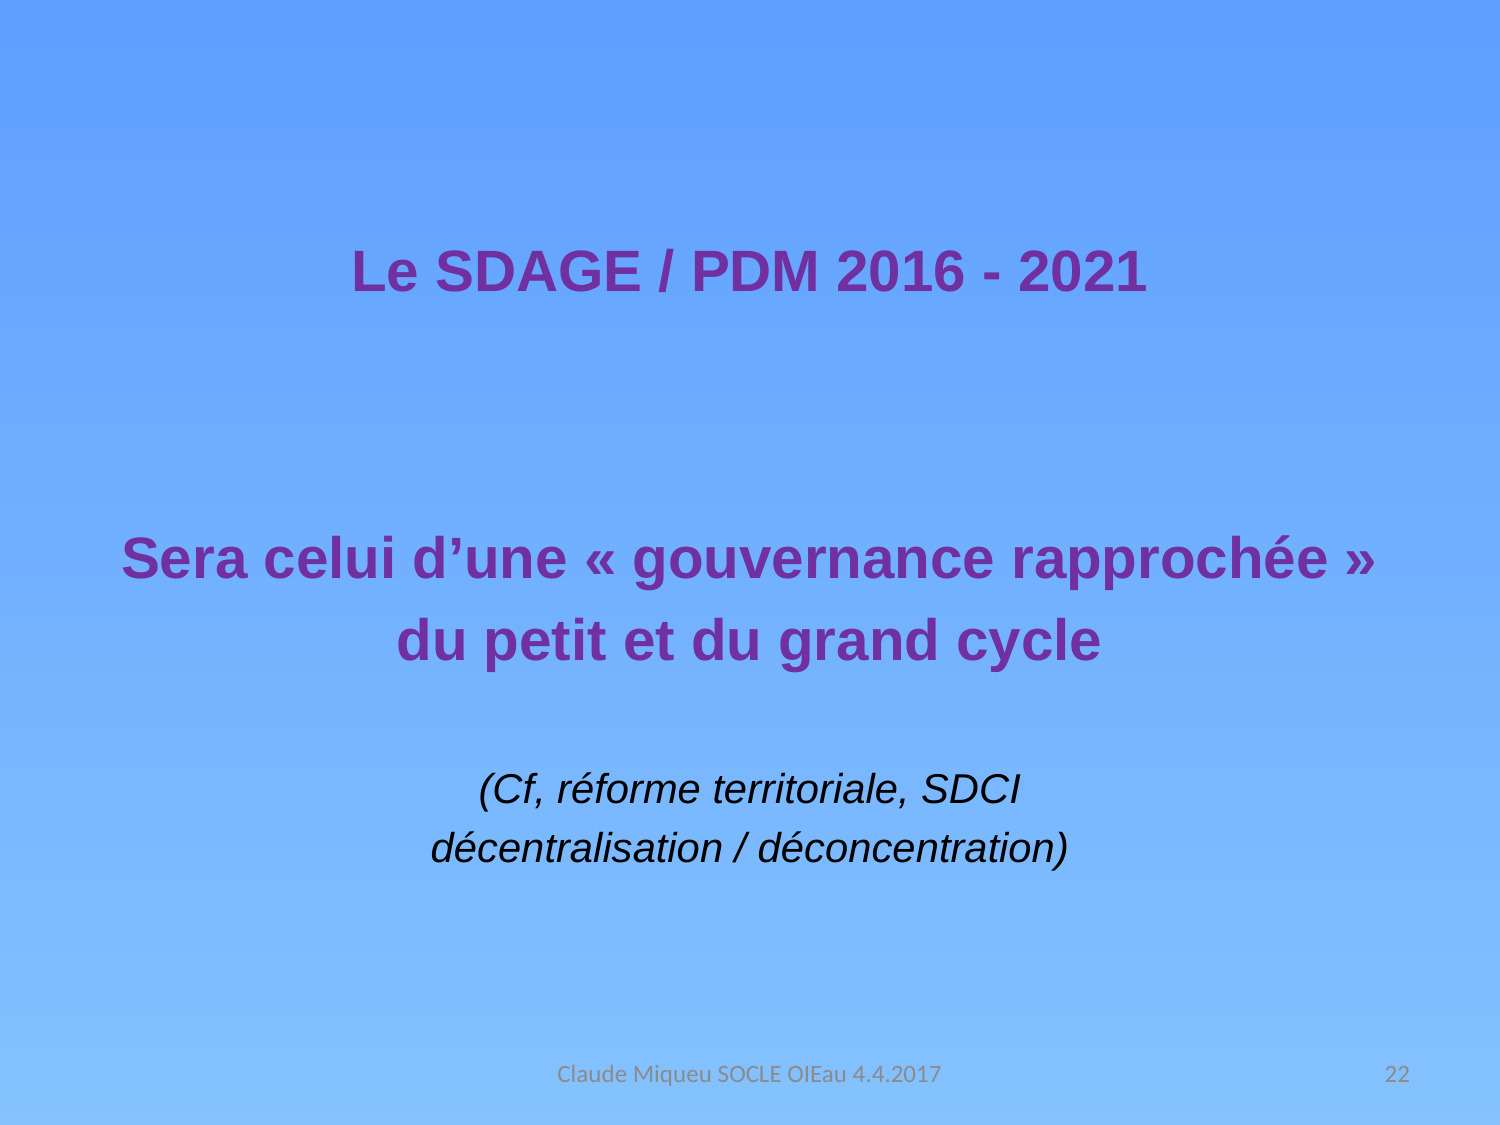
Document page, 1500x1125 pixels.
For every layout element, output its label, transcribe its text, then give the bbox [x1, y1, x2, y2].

slide_number 22 [1074, 1042, 1425, 1103]
list Sera celui d’une « gouvernance rapprochée » du petit et du grand cycle (Cf, réforme territoriale, SDCI décentralisation / déconcentration) [75, 328, 1425, 1032]
title Le SDAGE / PDM 2016 - 2021 [75, 45, 1425, 328]
footer Claude Miqueu SOCLE OIEau 4.4.2017 [512, 1042, 988, 1103]
